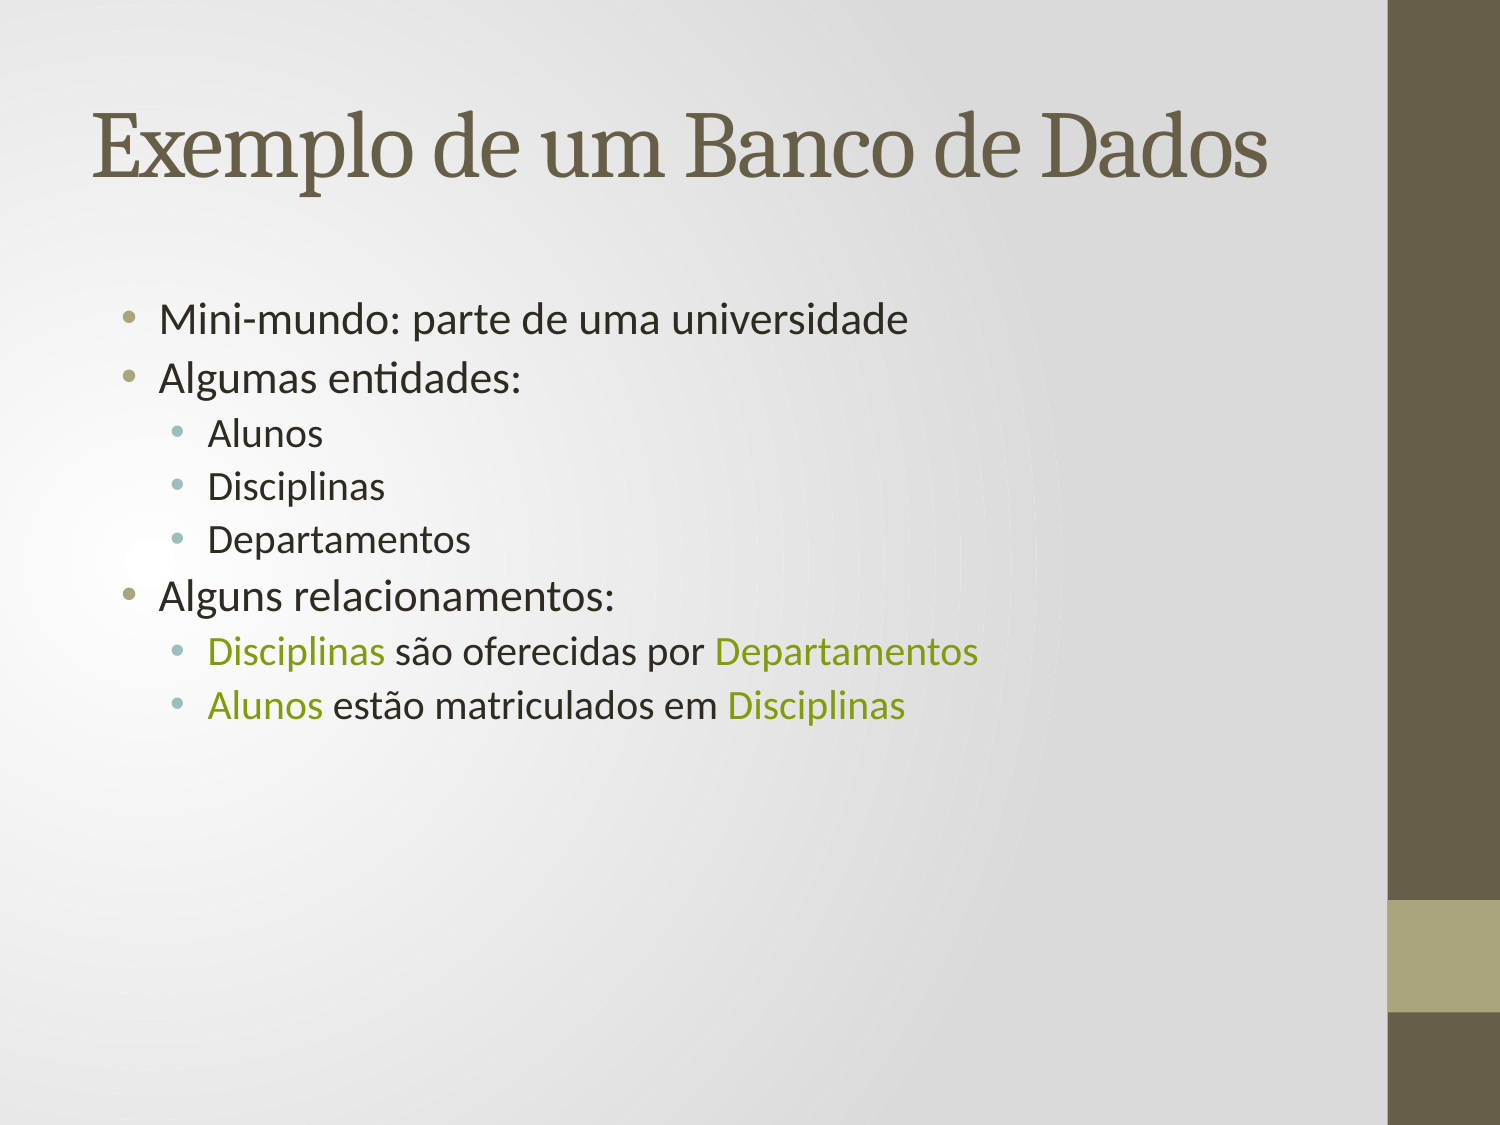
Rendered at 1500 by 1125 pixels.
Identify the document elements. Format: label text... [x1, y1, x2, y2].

list Mini-mundo: parte de uma universidade Algumas entidades: Alunos Disciplinas Departamentos Alguns relacionamentos: Disciplinas são oferecidas por Departamentos Alunos estão matriculados em Disciplinas [87, 287, 1419, 963]
title Exemplo de um Banco de Dados [75, 45, 1325, 233]
